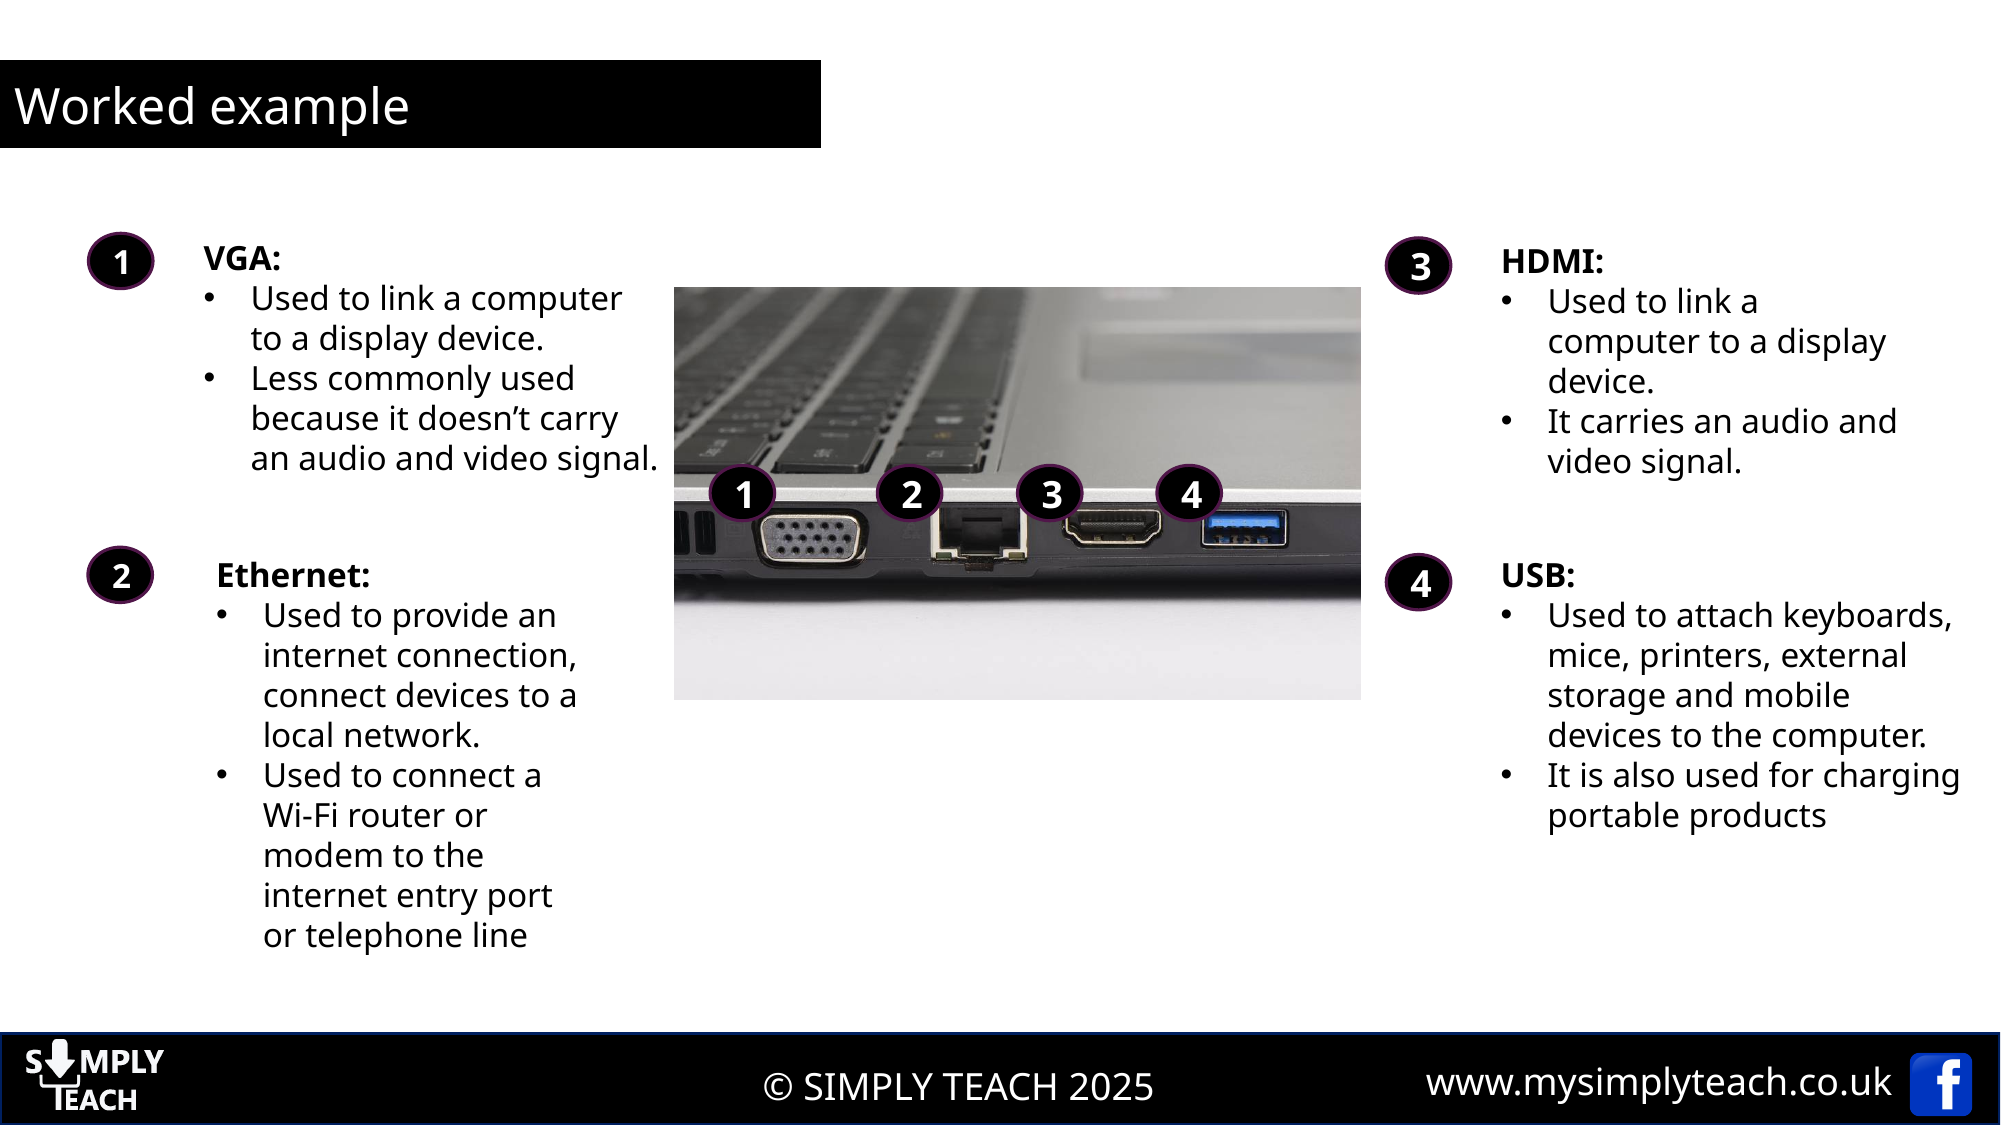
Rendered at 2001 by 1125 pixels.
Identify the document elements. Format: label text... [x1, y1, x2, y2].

text_box 2 [86, 545, 155, 605]
text_box Worked example [0, 60, 821, 148]
picture [1907, 1050, 1975, 1119]
text_box HDMI: Used to link a computer to a display device. It carries an audio and video signal. [1486, 233, 1931, 488]
text_box 3 [1384, 236, 1453, 295]
text_box Ethernet: Used to provide an internet connection, connect devices to a local network. Used to connect a Wi-Fi router or modem to the internet entry port or telephone line [201, 547, 611, 962]
text_box 1 [86, 231, 155, 291]
text_box VGA: Used to link a computer to a display device. Less commonly used because it doesn’t carry an audio and video signal. [189, 230, 678, 485]
picture [673, 286, 1362, 700]
picture [15, 1033, 182, 1122]
text_box 4 [1384, 552, 1453, 612]
text_box USB: Used to attach keyboards, mice, printers, external storage and mobile devices to the computer. It is also used for charging portable products [1485, 547, 1985, 842]
